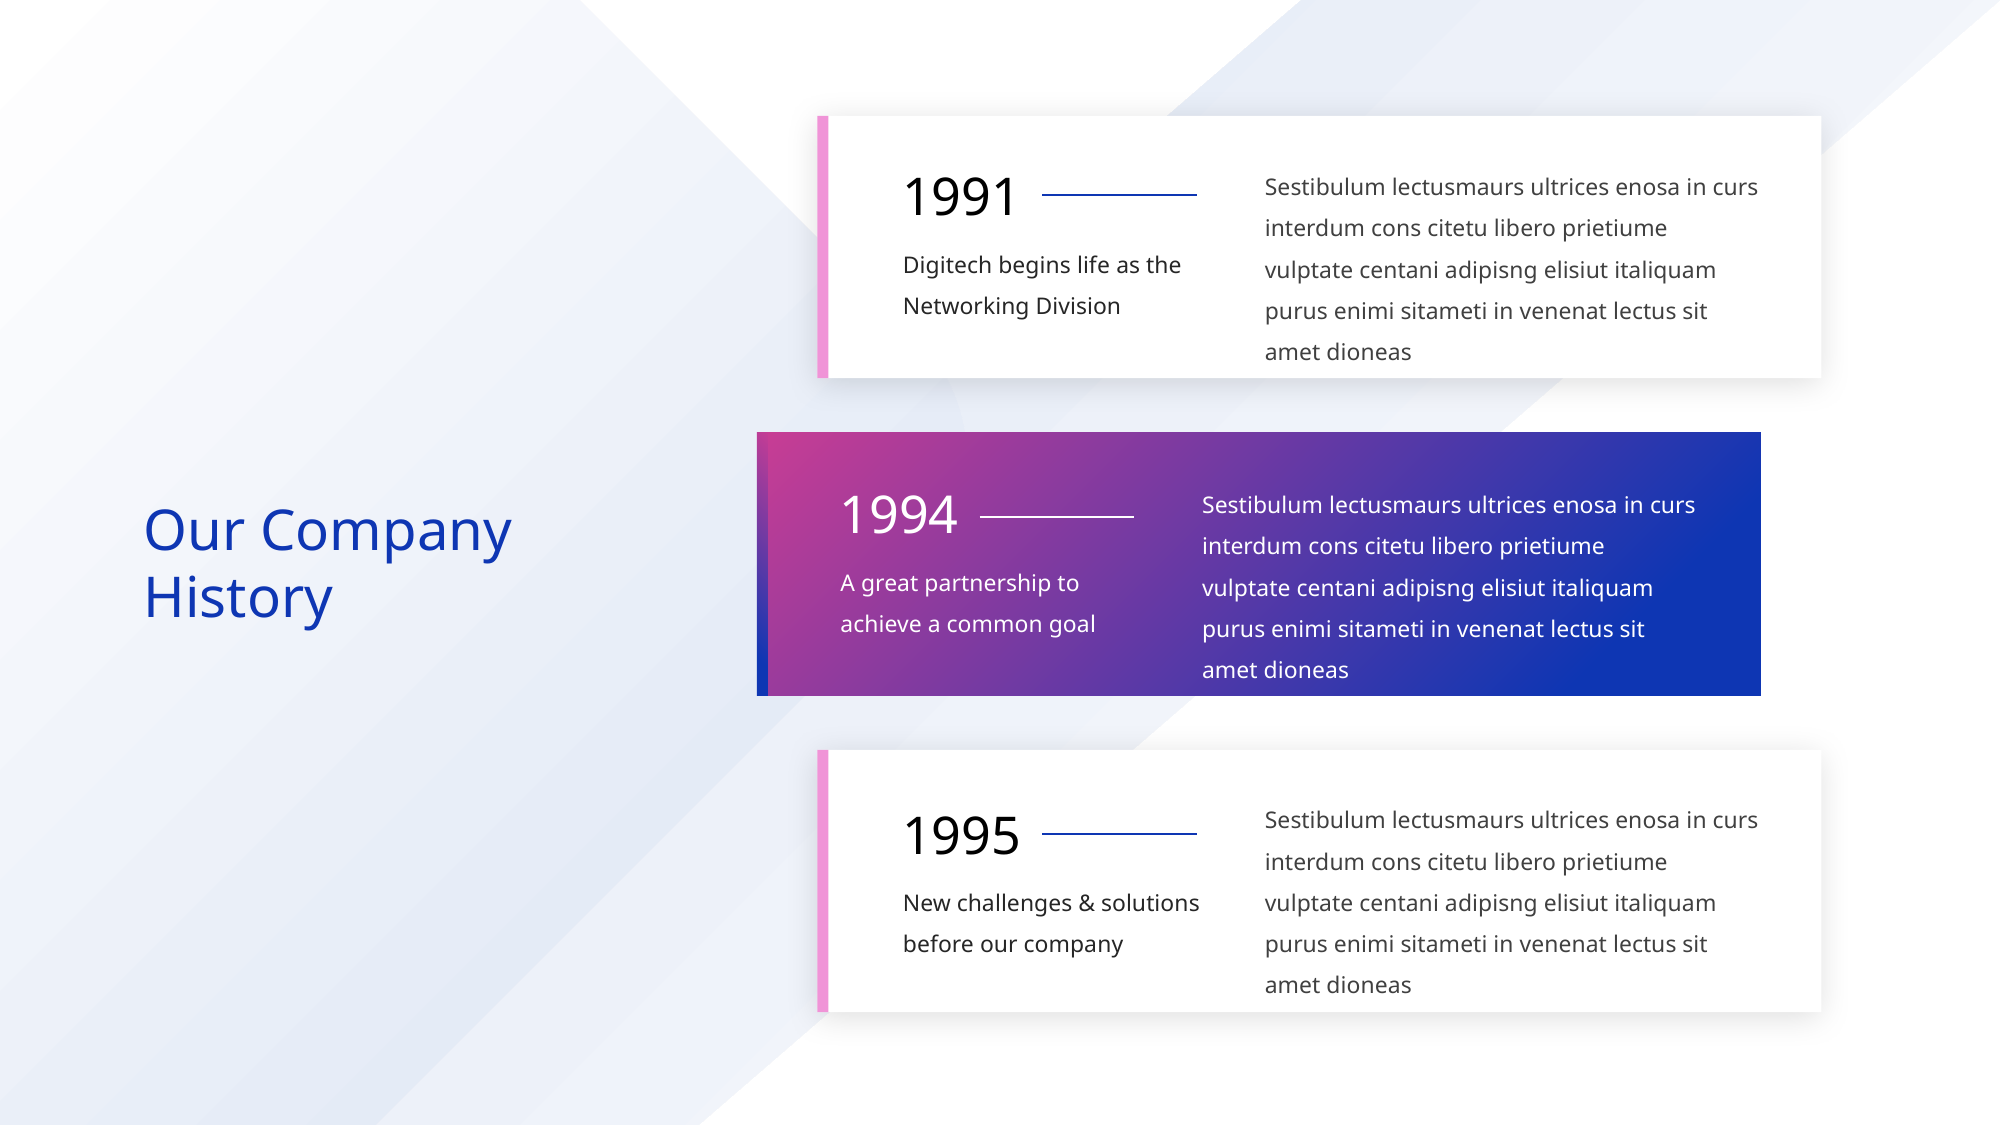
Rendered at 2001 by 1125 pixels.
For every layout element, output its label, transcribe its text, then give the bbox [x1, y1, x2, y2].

text_box [829, 115, 1822, 379]
text_box Digitech begins life as the Networking Division [888, 229, 1225, 327]
text_box [816, 115, 829, 379]
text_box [756, 432, 1761, 696]
text_box 1991 [887, 156, 1050, 234]
text_box Our Company History [128, 486, 604, 637]
text_box Sestibulum lectusmaurs ultrices enosa in curs interdum cons citetu libero prietiume vulptate centani adipisng elisiut italiquam purus enimi sitameti in venenat lectus sit amet dioneas [1249, 151, 1775, 373]
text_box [817, 749, 1822, 1013]
